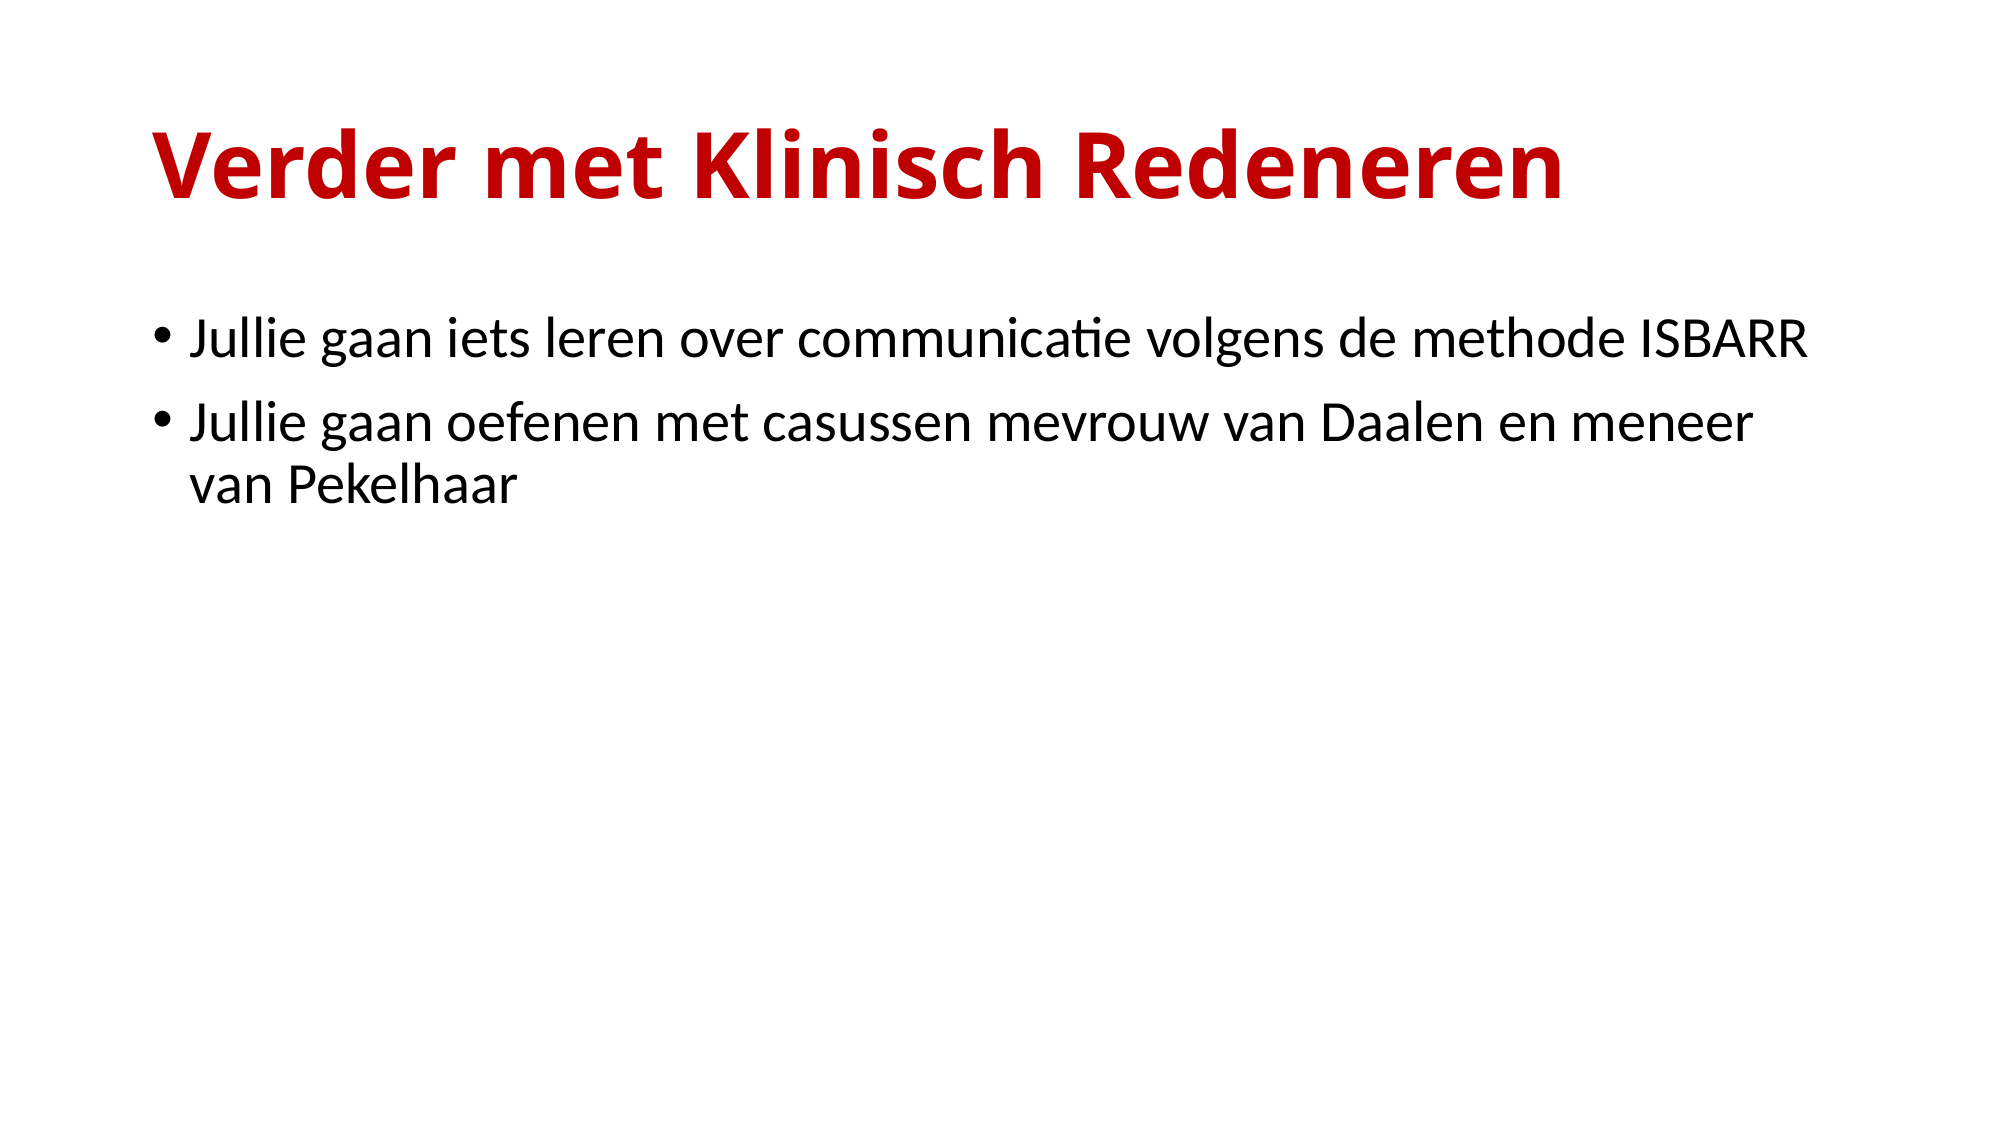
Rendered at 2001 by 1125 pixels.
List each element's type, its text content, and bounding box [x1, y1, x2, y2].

list Jullie gaan iets leren over communicatie volgens de methode ISBARR Jullie gaan oefenen met casussen mevrouw van Daalen en meneer van Pekelhaar [137, 299, 1863, 1014]
title Verder met Klinisch Redeneren [137, 59, 1863, 278]
